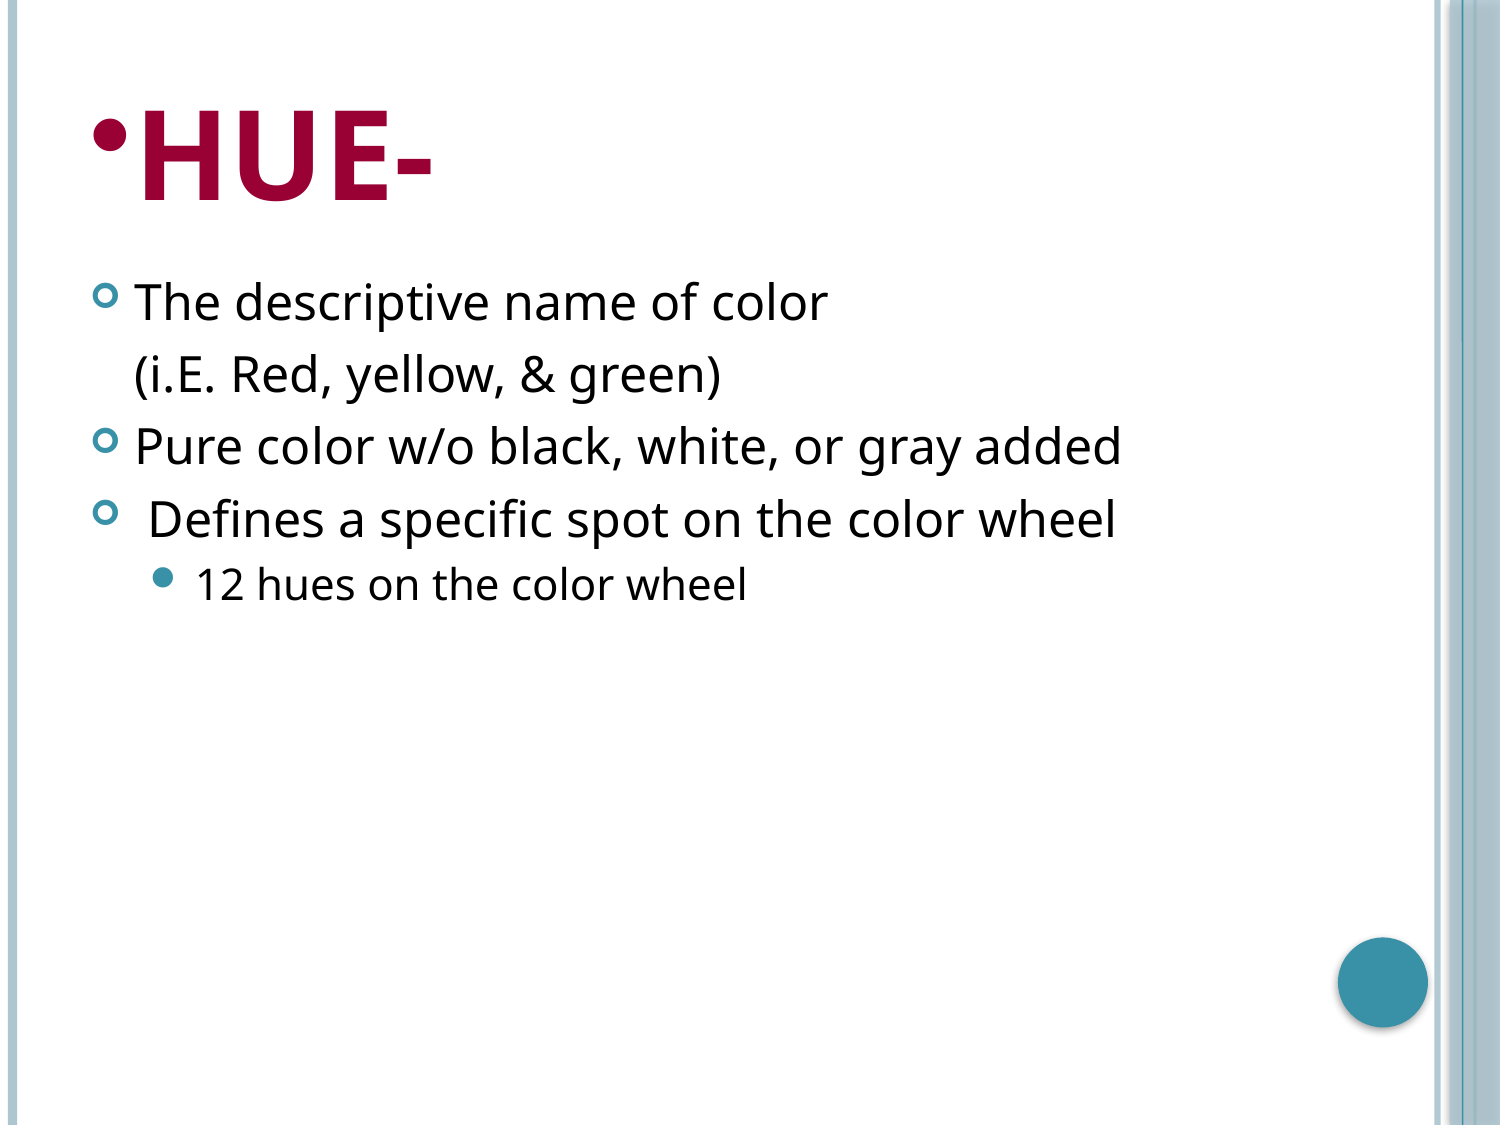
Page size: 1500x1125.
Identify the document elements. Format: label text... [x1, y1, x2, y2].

list The descriptive name of color (i.E. Red, yellow, & green) Pure color w/o black, white, or gray added Defines a specific spot on the color wheel 12 hues on the color wheel [75, 262, 1300, 1062]
title Hue- [75, 45, 1300, 233]
